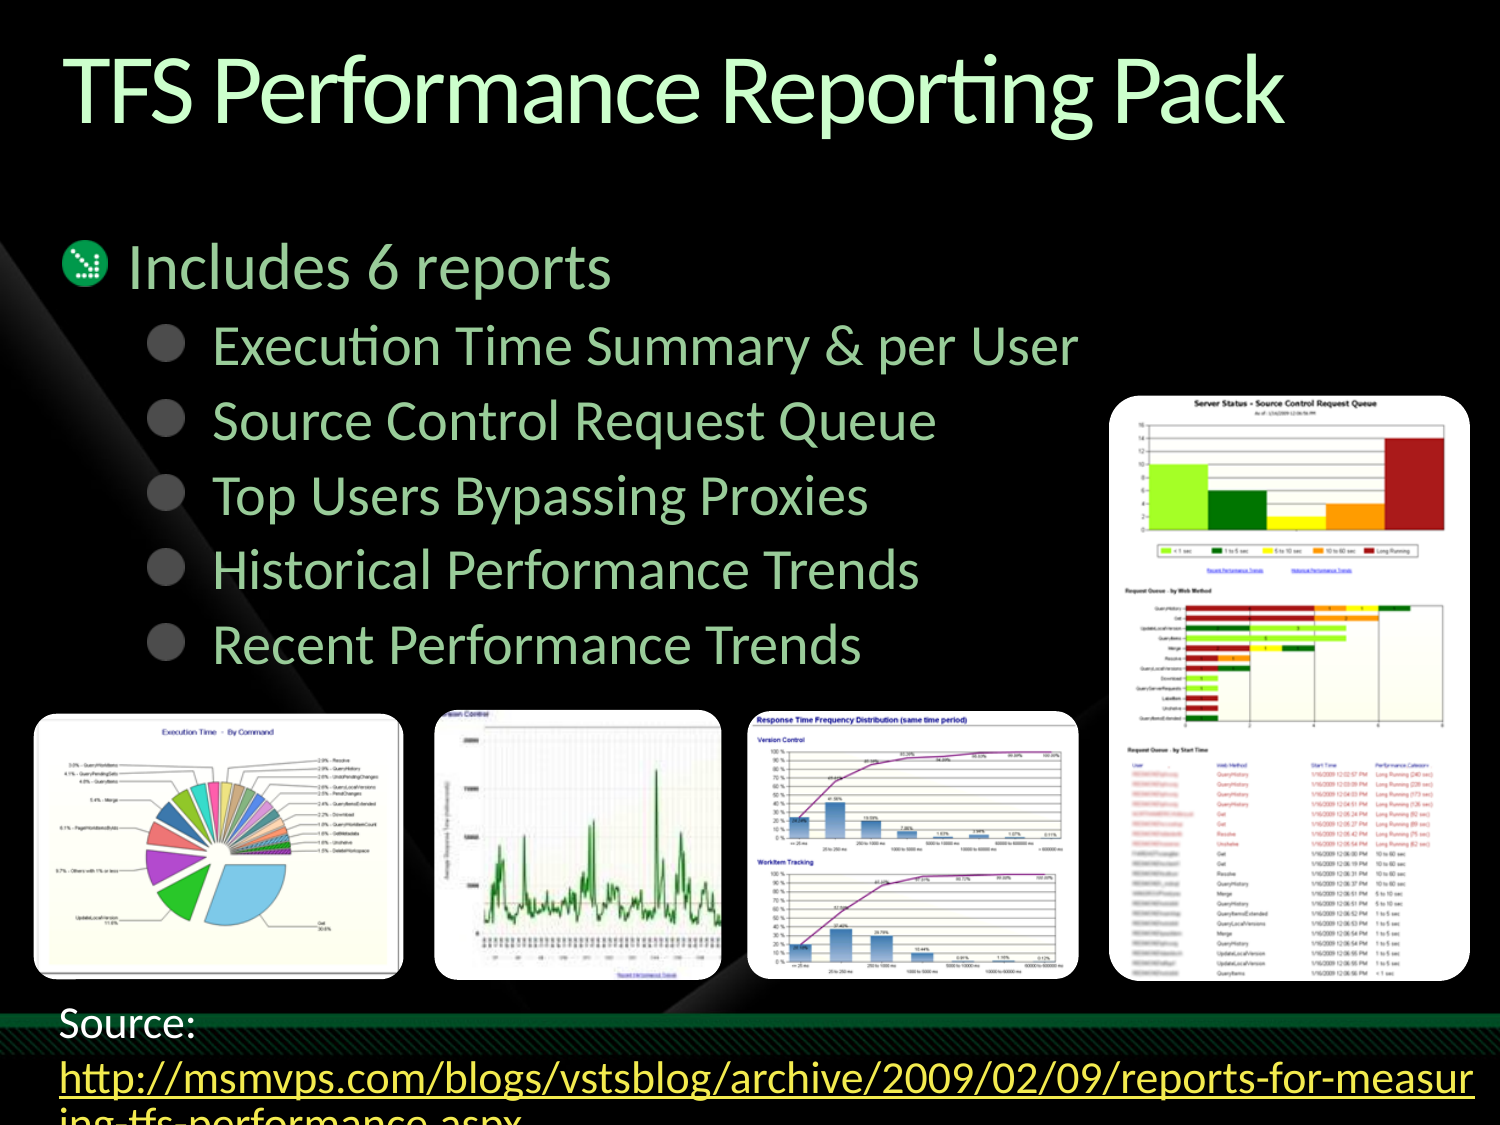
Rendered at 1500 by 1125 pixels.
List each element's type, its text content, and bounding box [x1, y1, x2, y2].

picture [0, 0, 1500, 1125]
list Includes 6 reports Execution Time Summary & per User Source Control Request Queue Top Users Bypassing Proxies Historical Performance Trends Recent Performance Trends [62, 231, 1438, 980]
text_box Source: http://msmvps.com/blogs/vstsblog/archive/2009/02/09/reports-for-measuring-tfs-performance.aspx [43, 985, 1500, 1125]
title TFS Performance Reporting Pack [62, 37, 1438, 147]
